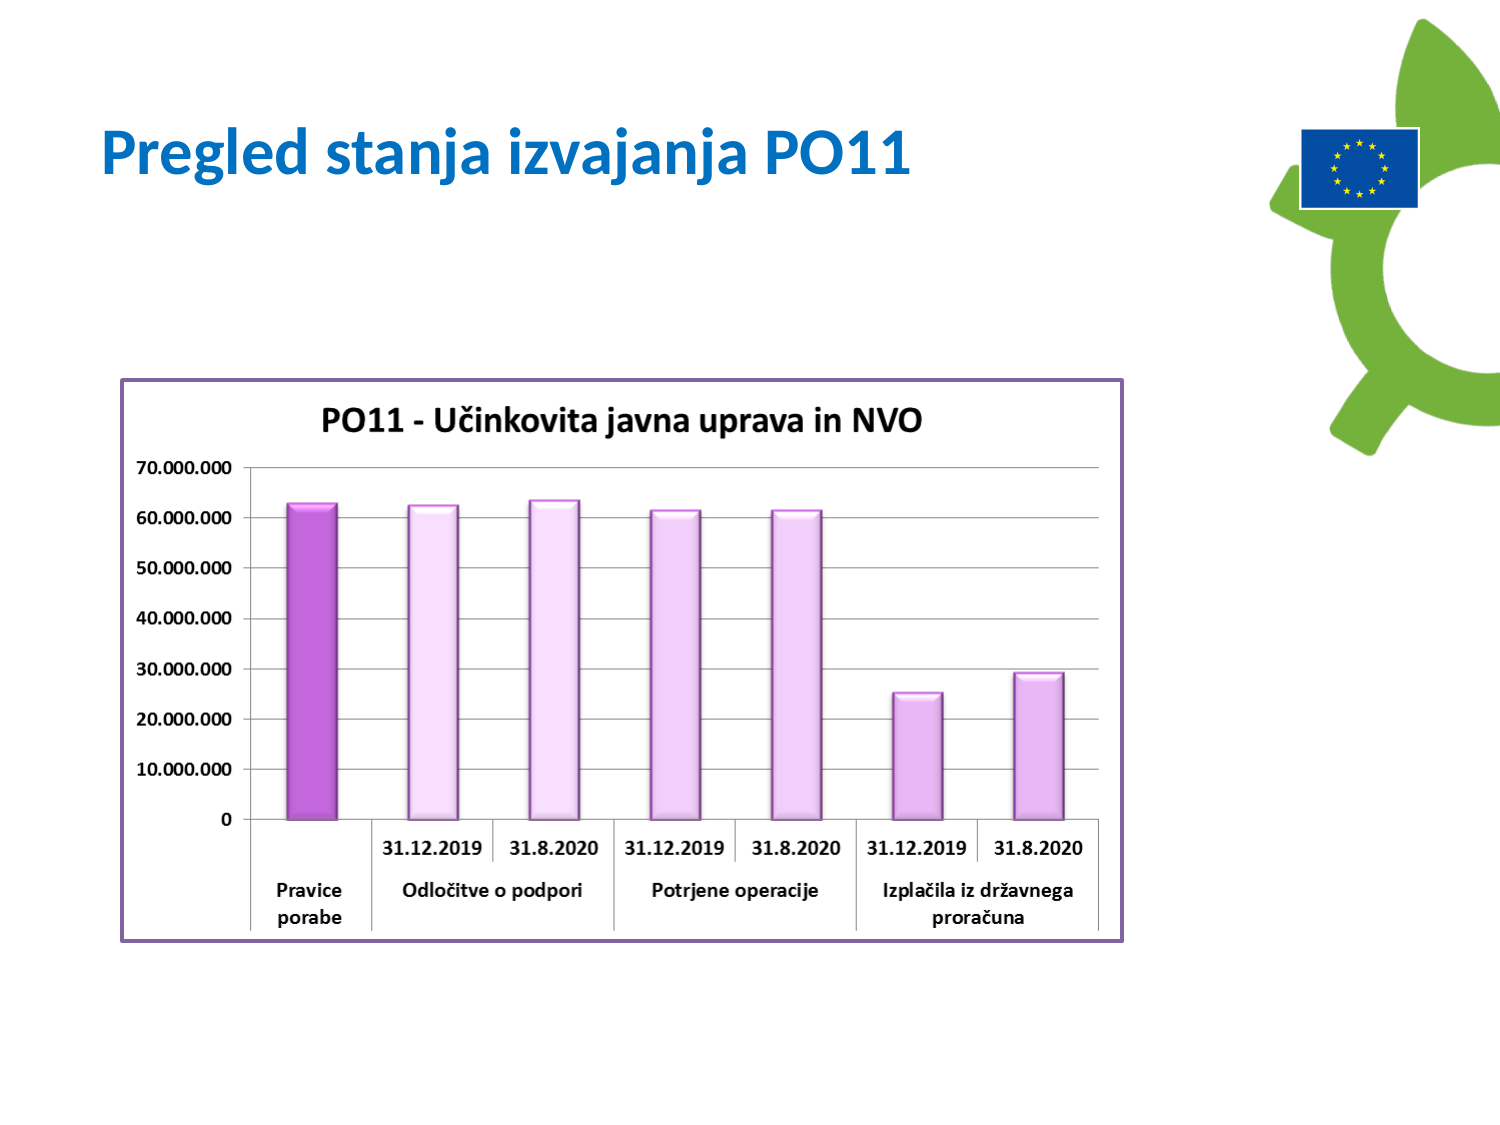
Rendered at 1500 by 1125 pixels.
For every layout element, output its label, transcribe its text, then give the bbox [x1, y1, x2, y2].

picture [1233, 0, 1500, 378]
picture [1316, 379, 1500, 471]
picture [120, 378, 1124, 943]
text_box Pregled stanja izvajanja PO11 [86, 100, 1170, 195]
